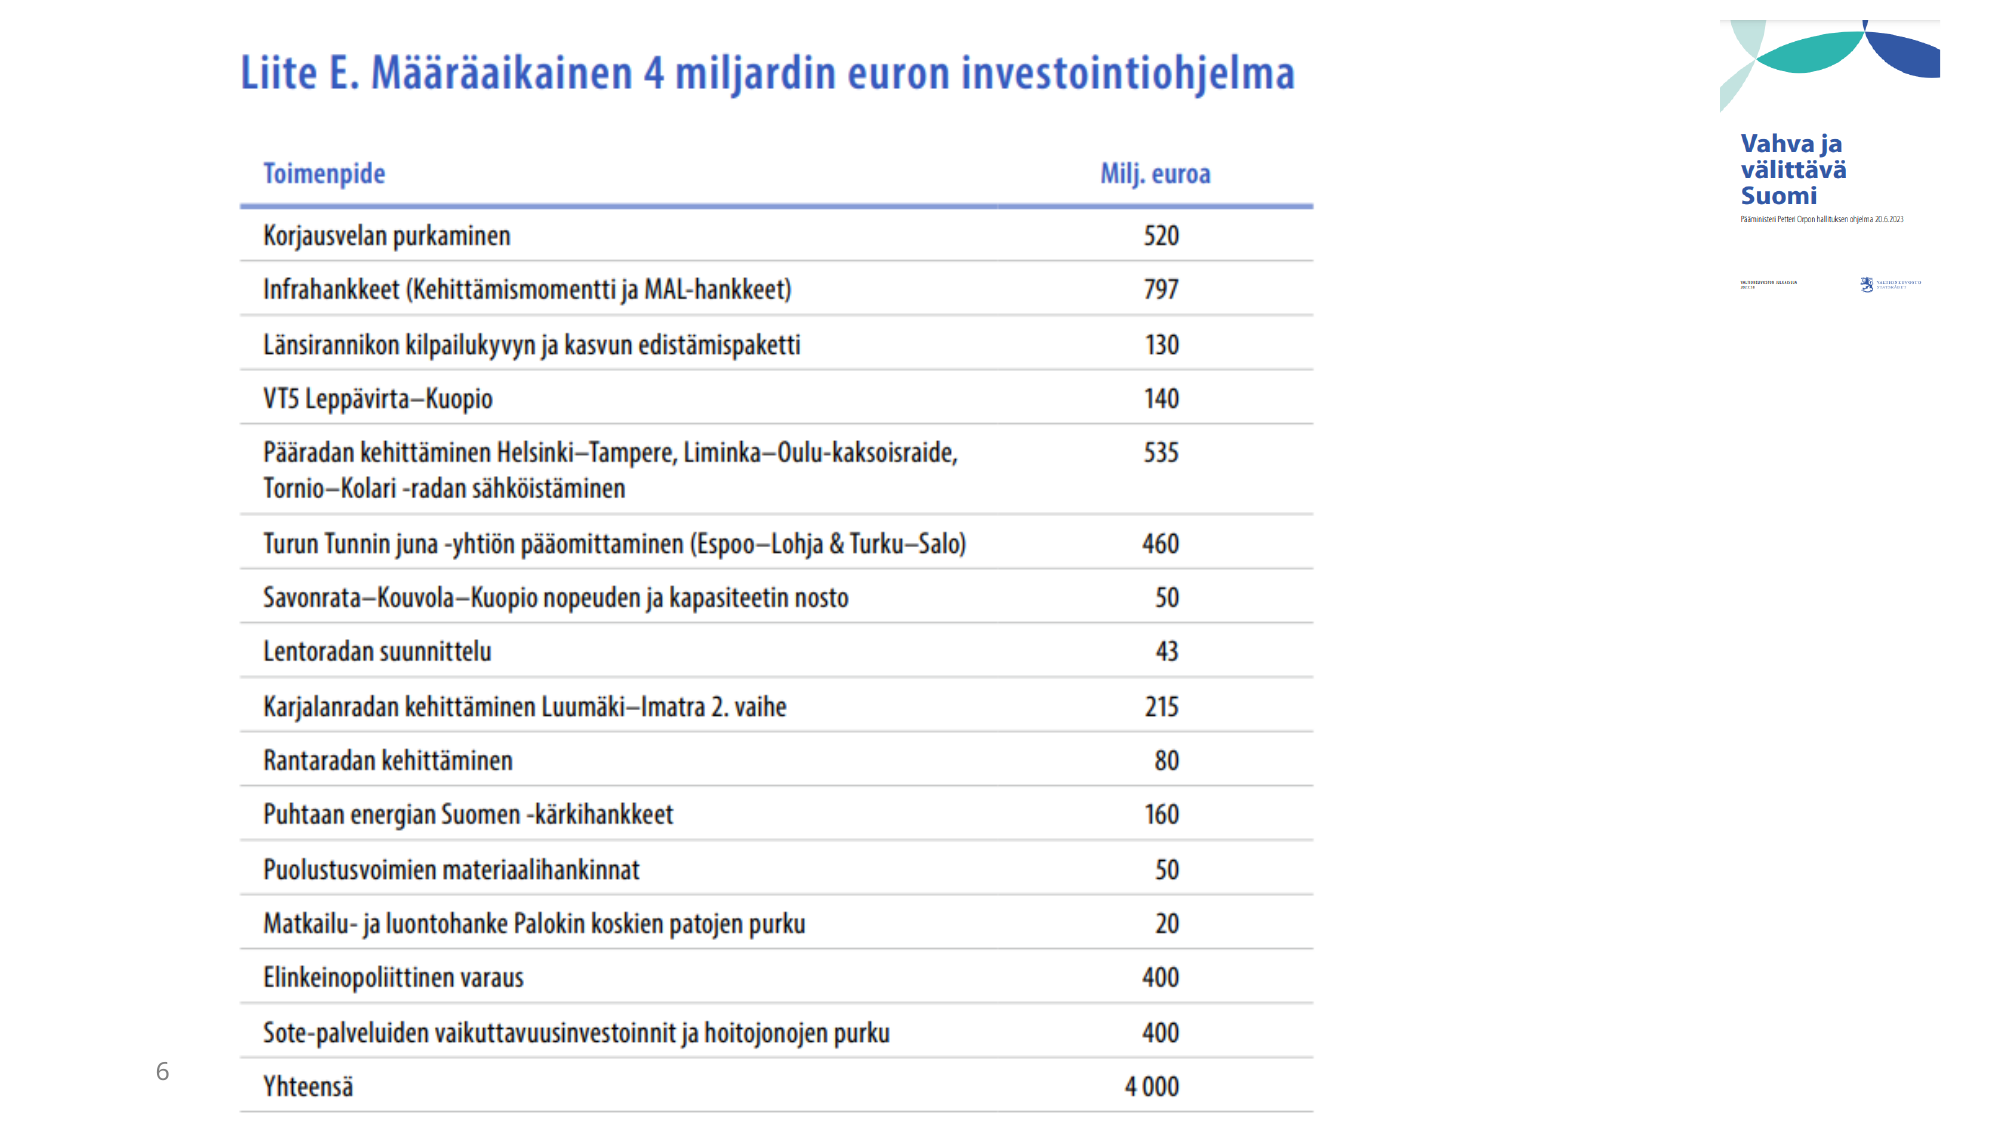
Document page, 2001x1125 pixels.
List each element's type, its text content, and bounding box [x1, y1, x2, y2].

picture [212, 22, 1368, 1125]
picture [1682, 20, 1958, 304]
slide_number 6 [140, 1042, 212, 1103]
